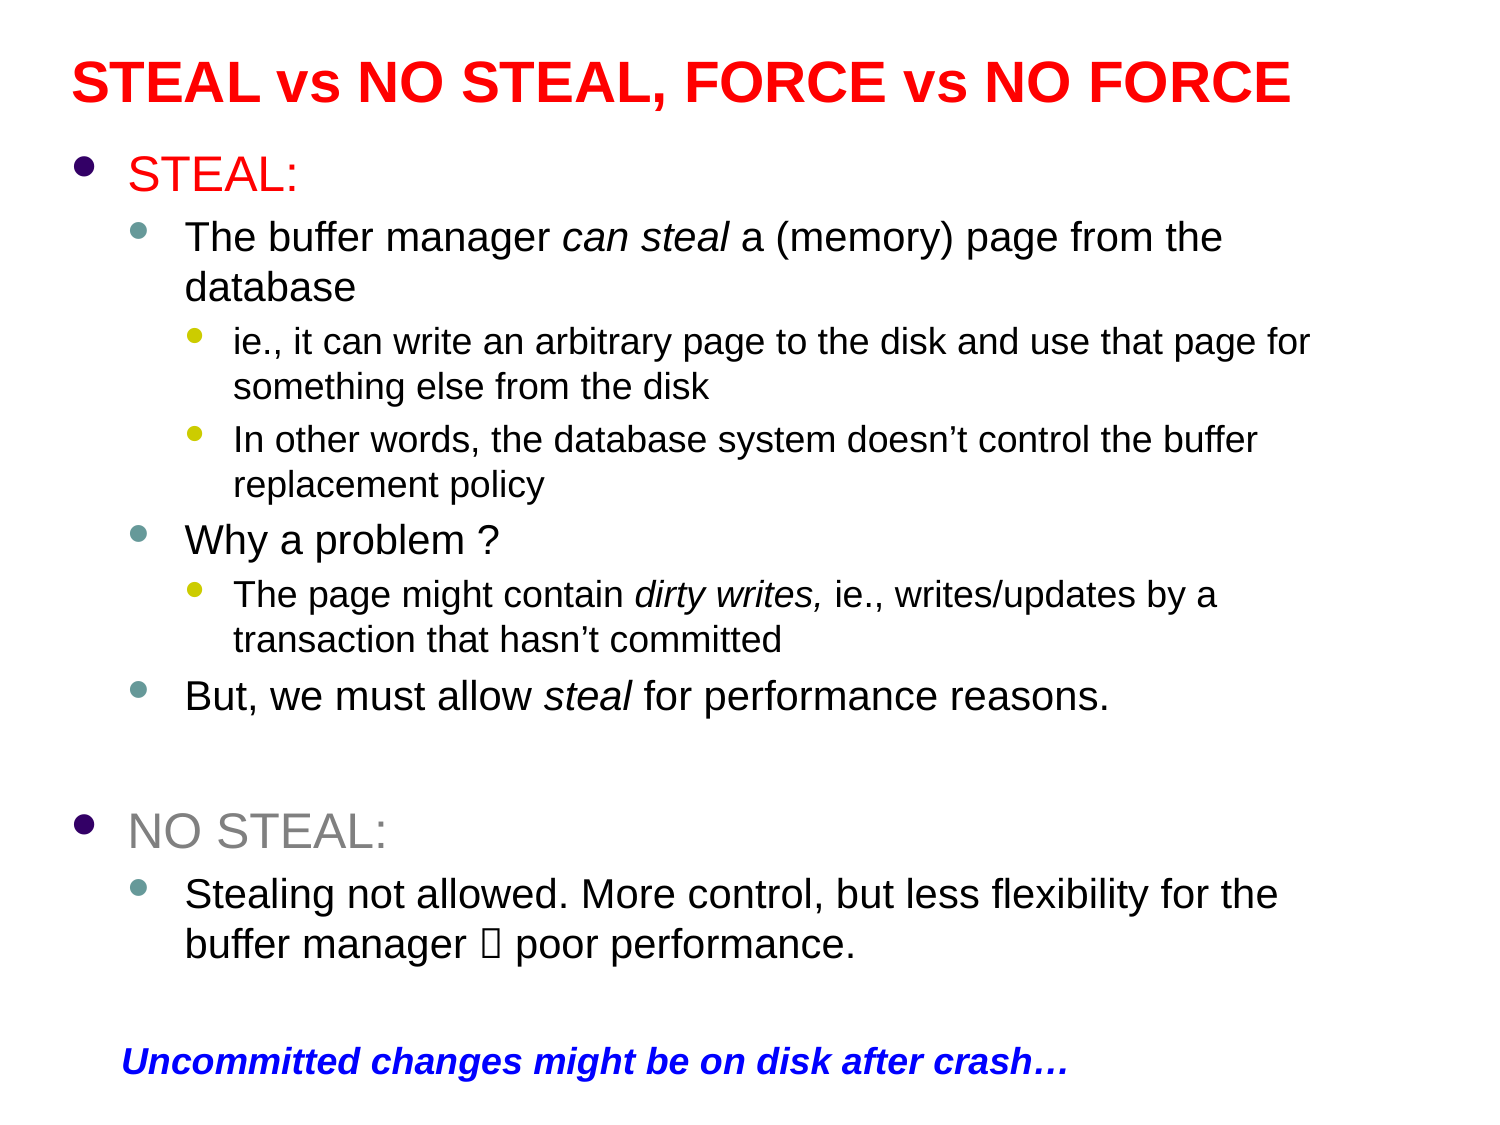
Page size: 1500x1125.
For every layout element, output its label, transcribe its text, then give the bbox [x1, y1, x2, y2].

title STEAL vs NO STEAL, FORCE vs NO FORCE [55, 0, 1394, 122]
text_box Uncommitted changes might be on disk after crash… [106, 1029, 1087, 1090]
list STEAL: The buffer manager can steal a (memory) page from the database ie., it can write an arbitrary page to the disk and use that page for something else from the disk In other words, the database system doesn’t control the buffer replacement policy Why a problem ? The page might contain dirty writes, ie., writes/updates by a transaction that hasn’t committed But, we must allow steal for performance reasons. NO STEAL: Stealing not allowed. More control, but less flexibility for the buffer manager  poor performance. [55, 133, 1407, 796]
